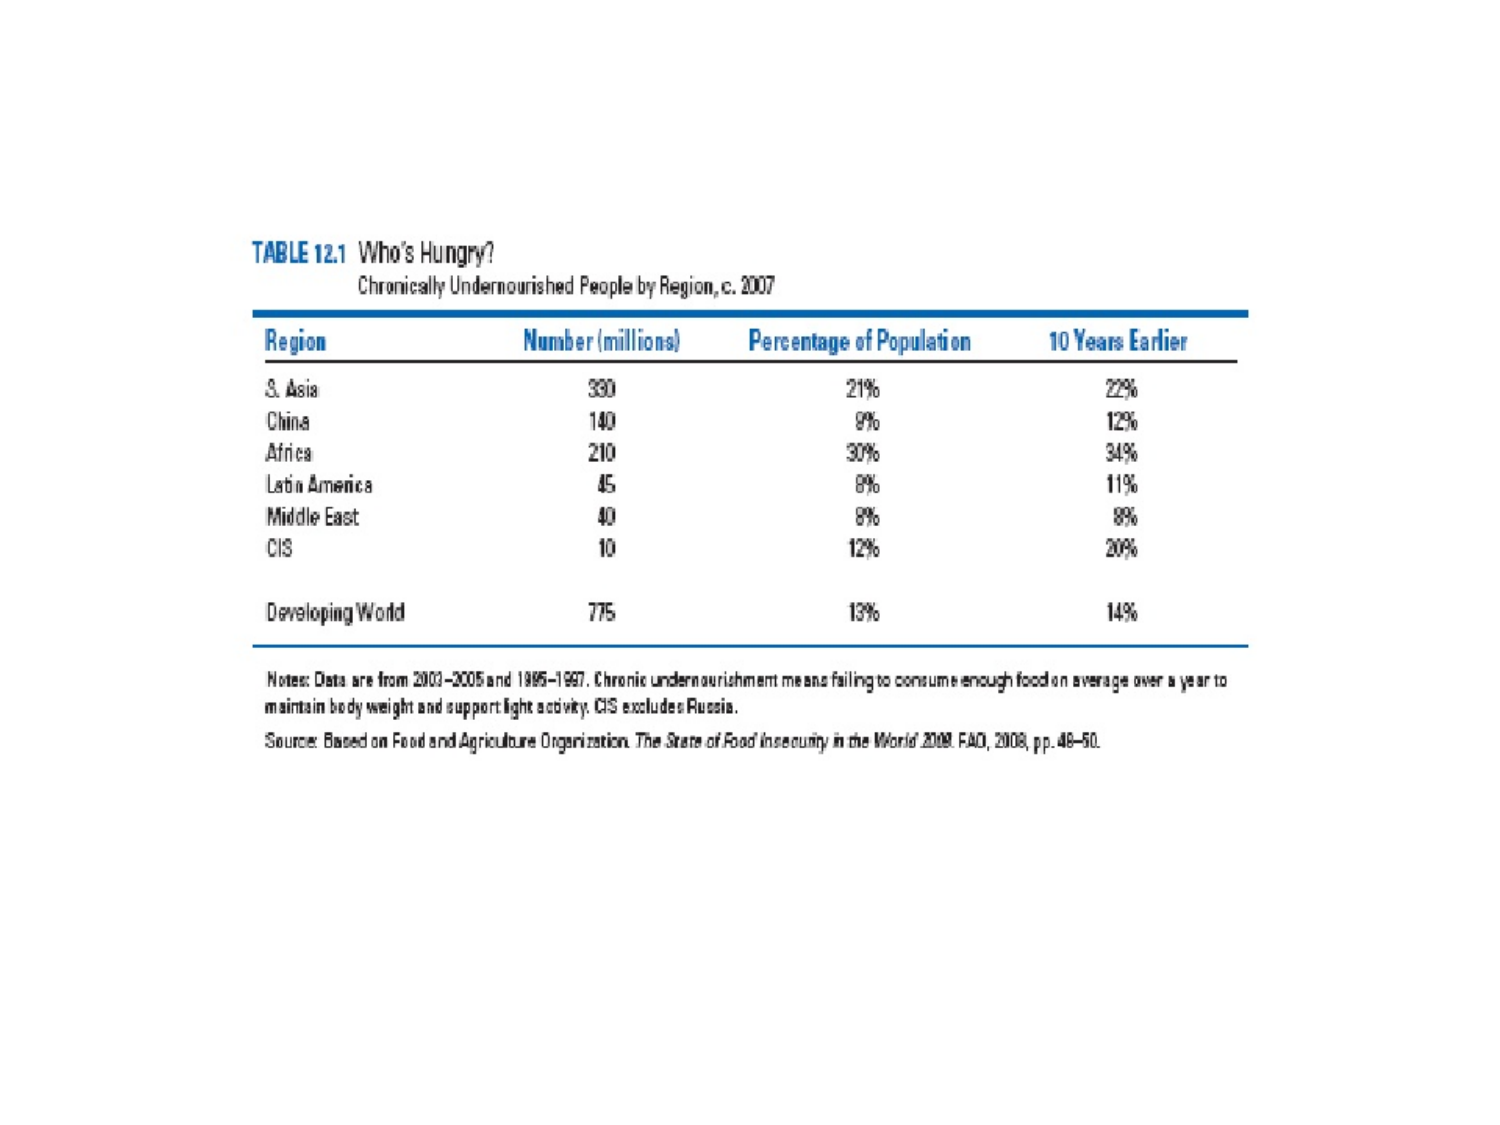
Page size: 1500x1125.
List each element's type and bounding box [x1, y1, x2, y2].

picture [180, 135, 1319, 990]
